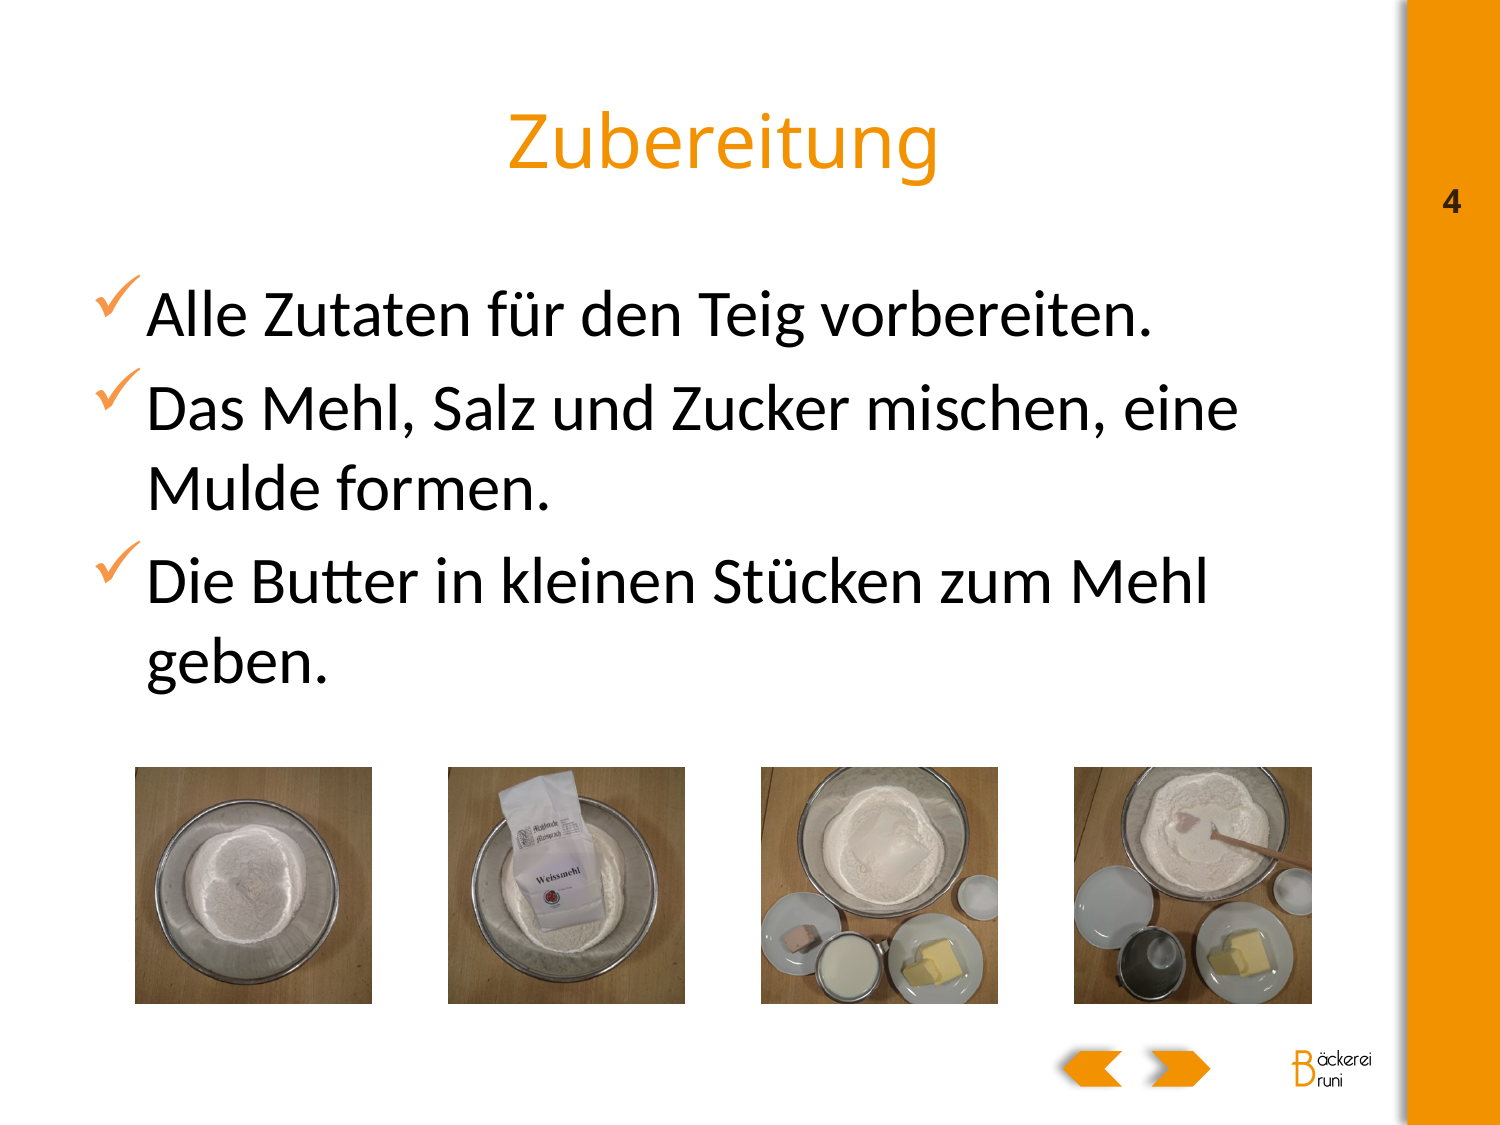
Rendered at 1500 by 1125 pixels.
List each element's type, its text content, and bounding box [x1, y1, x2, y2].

picture [135, 767, 373, 1005]
picture [1287, 1046, 1377, 1090]
picture [1074, 767, 1312, 1005]
picture [448, 767, 686, 1005]
slide_number 4 [1404, 172, 1500, 233]
picture [761, 767, 999, 1005]
list Alle Zutaten für den Teig vorbereiten. Das Mehl, Salz und Zucker mischen, eine Mulde formen. Die Butter in kleinen Stücken zum Mehl geben. [75, 262, 1375, 1005]
title Zubereitung [75, 45, 1375, 233]
